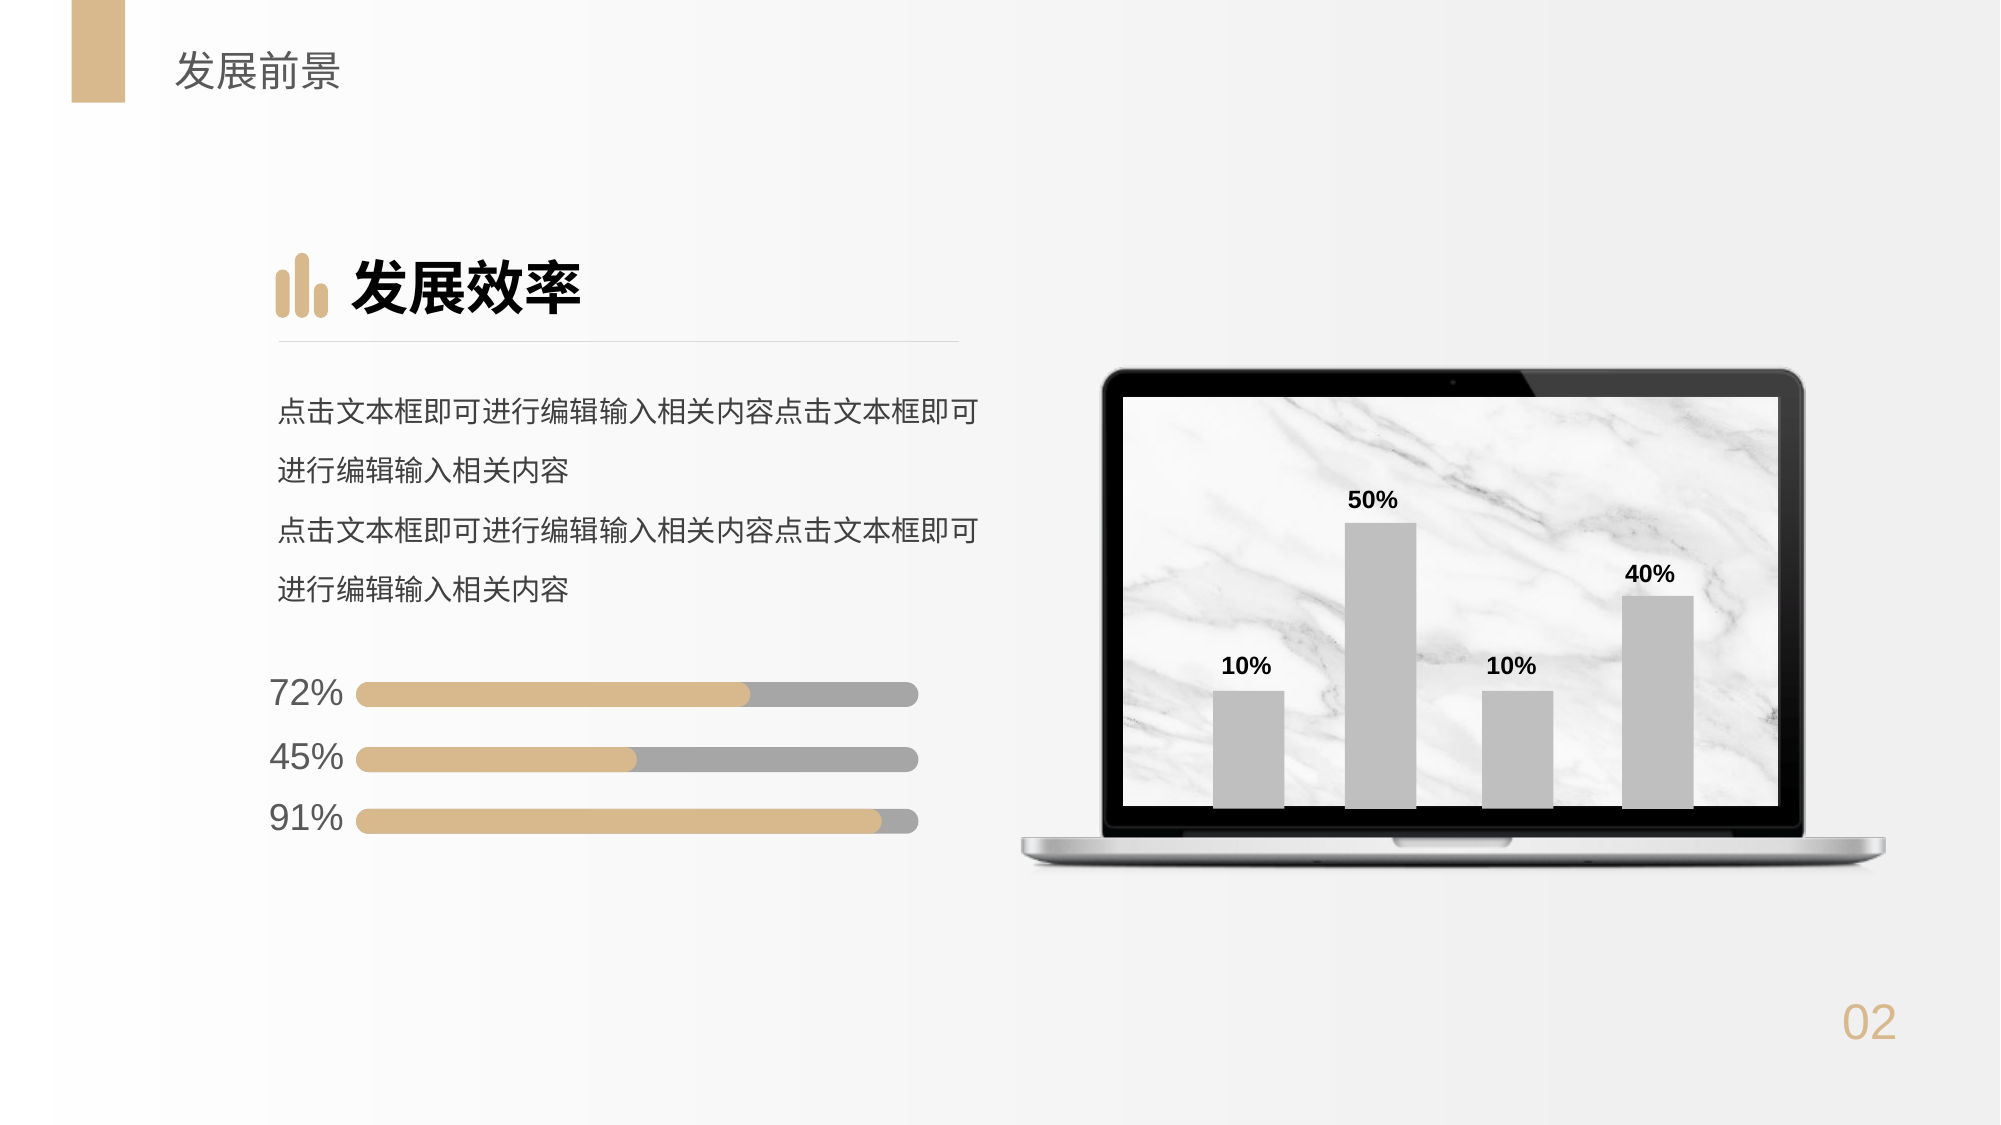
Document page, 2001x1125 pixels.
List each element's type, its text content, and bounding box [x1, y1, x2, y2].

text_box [275, 252, 328, 318]
text_box [359, 682, 751, 707]
text_box [360, 747, 637, 773]
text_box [984, 338, 1906, 902]
text_box 45% [254, 724, 360, 785]
text_box 02 [1814, 982, 1925, 1057]
text_box 点击文本框即可进行编辑输入相关内容点击文本框即可进行编辑输入相关内容 点击文本框即可进行编辑输入相关内容点击文本框即可进行编辑输入相关内容 [262, 361, 984, 674]
text_box [71, 0, 126, 104]
text_box [625, 747, 919, 773]
text_box 发展效率 [335, 247, 1068, 334]
text_box [871, 808, 919, 834]
text_box [743, 682, 919, 707]
text_box [359, 808, 882, 834]
text_box 91% [254, 785, 359, 846]
text_box 发展前景 [160, 37, 495, 102]
text_box 72% [254, 660, 359, 721]
